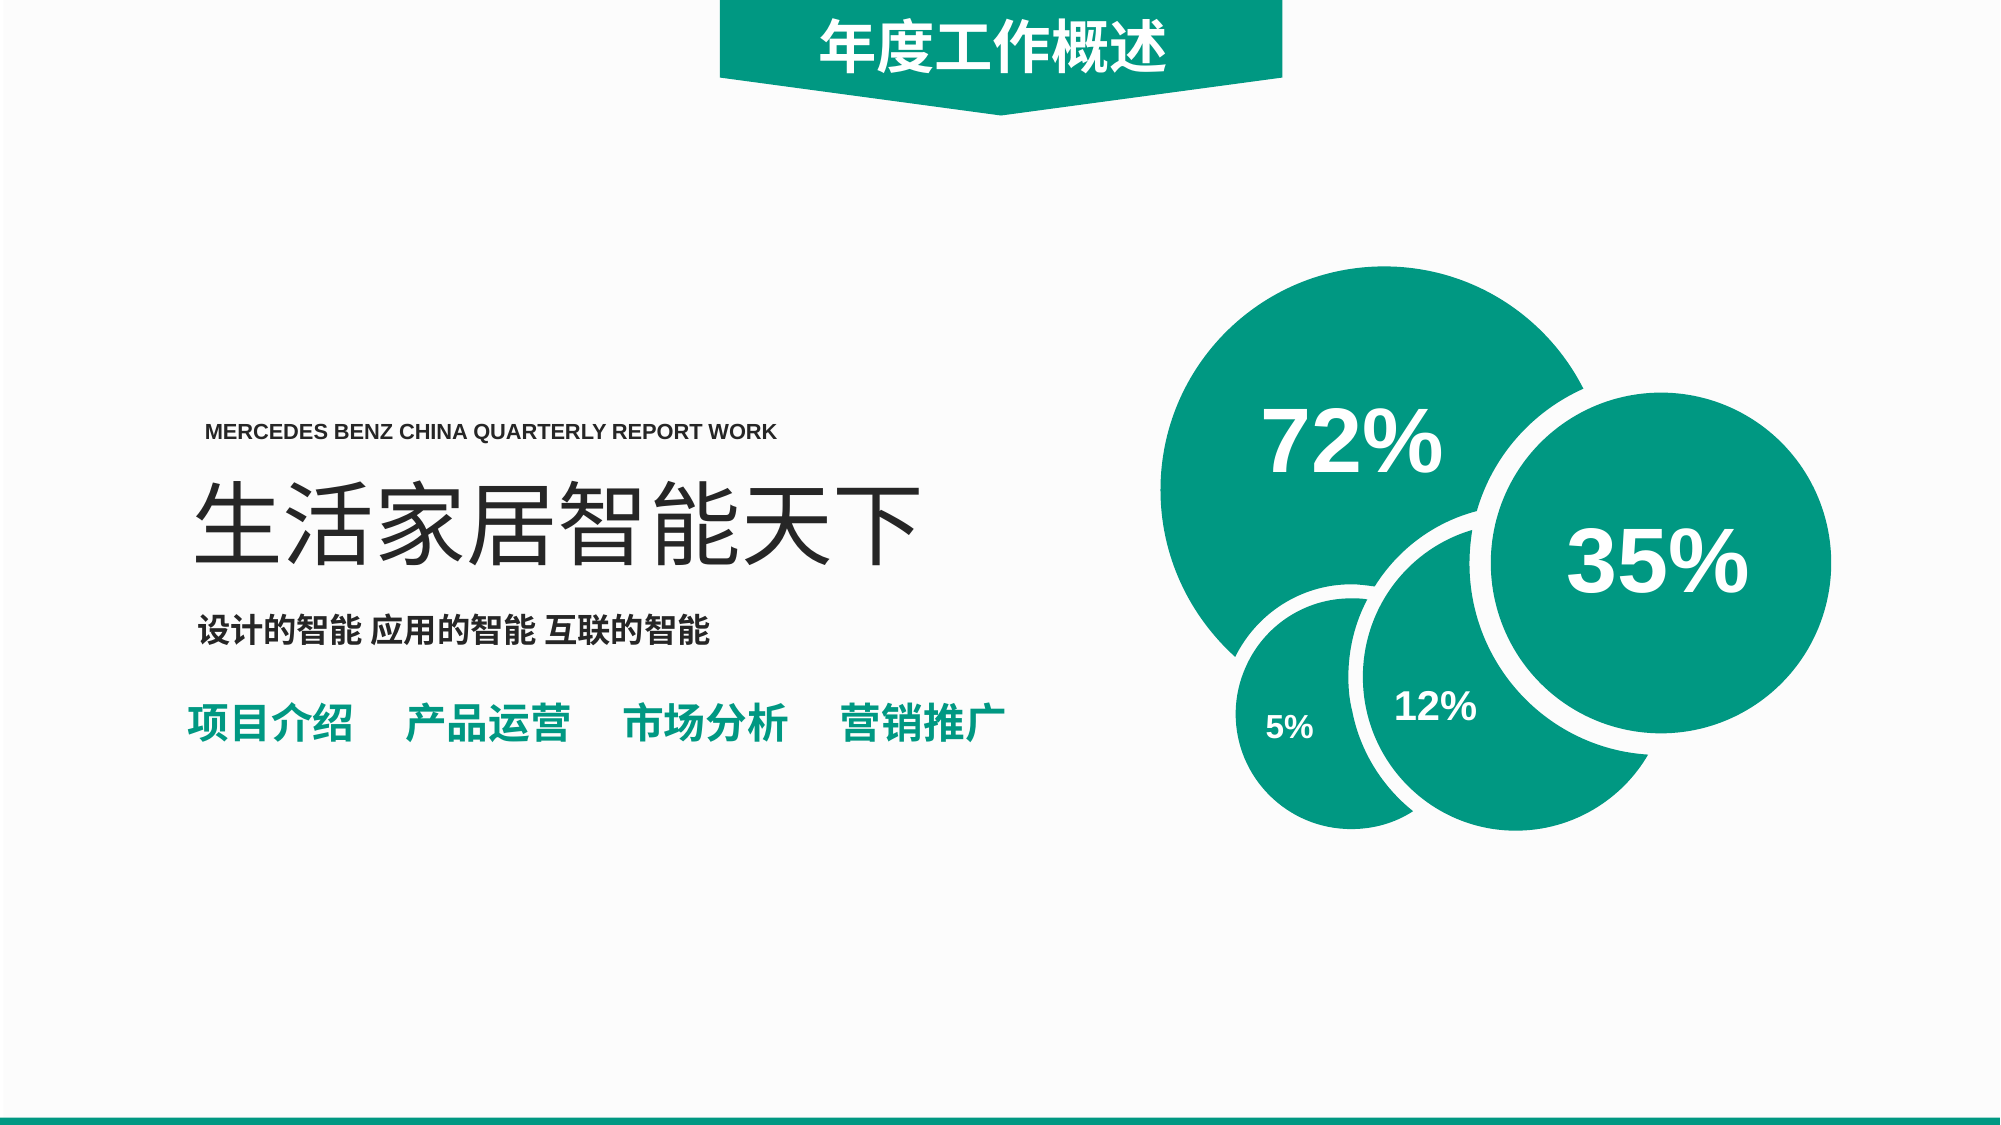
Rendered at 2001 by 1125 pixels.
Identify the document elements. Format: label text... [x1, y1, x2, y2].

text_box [1160, 266, 1832, 831]
text_box [0, 1116, 2000, 1125]
text_box 产品运营 [393, 691, 611, 753]
text_box 市场分析 [611, 691, 828, 753]
text_box 项目介绍 [176, 691, 393, 753]
text_box 年度工作概述 [818, 2, 1191, 88]
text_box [176, 410, 1082, 658]
text_box 营销推广 [828, 691, 1079, 753]
text_box [718, 0, 1284, 117]
